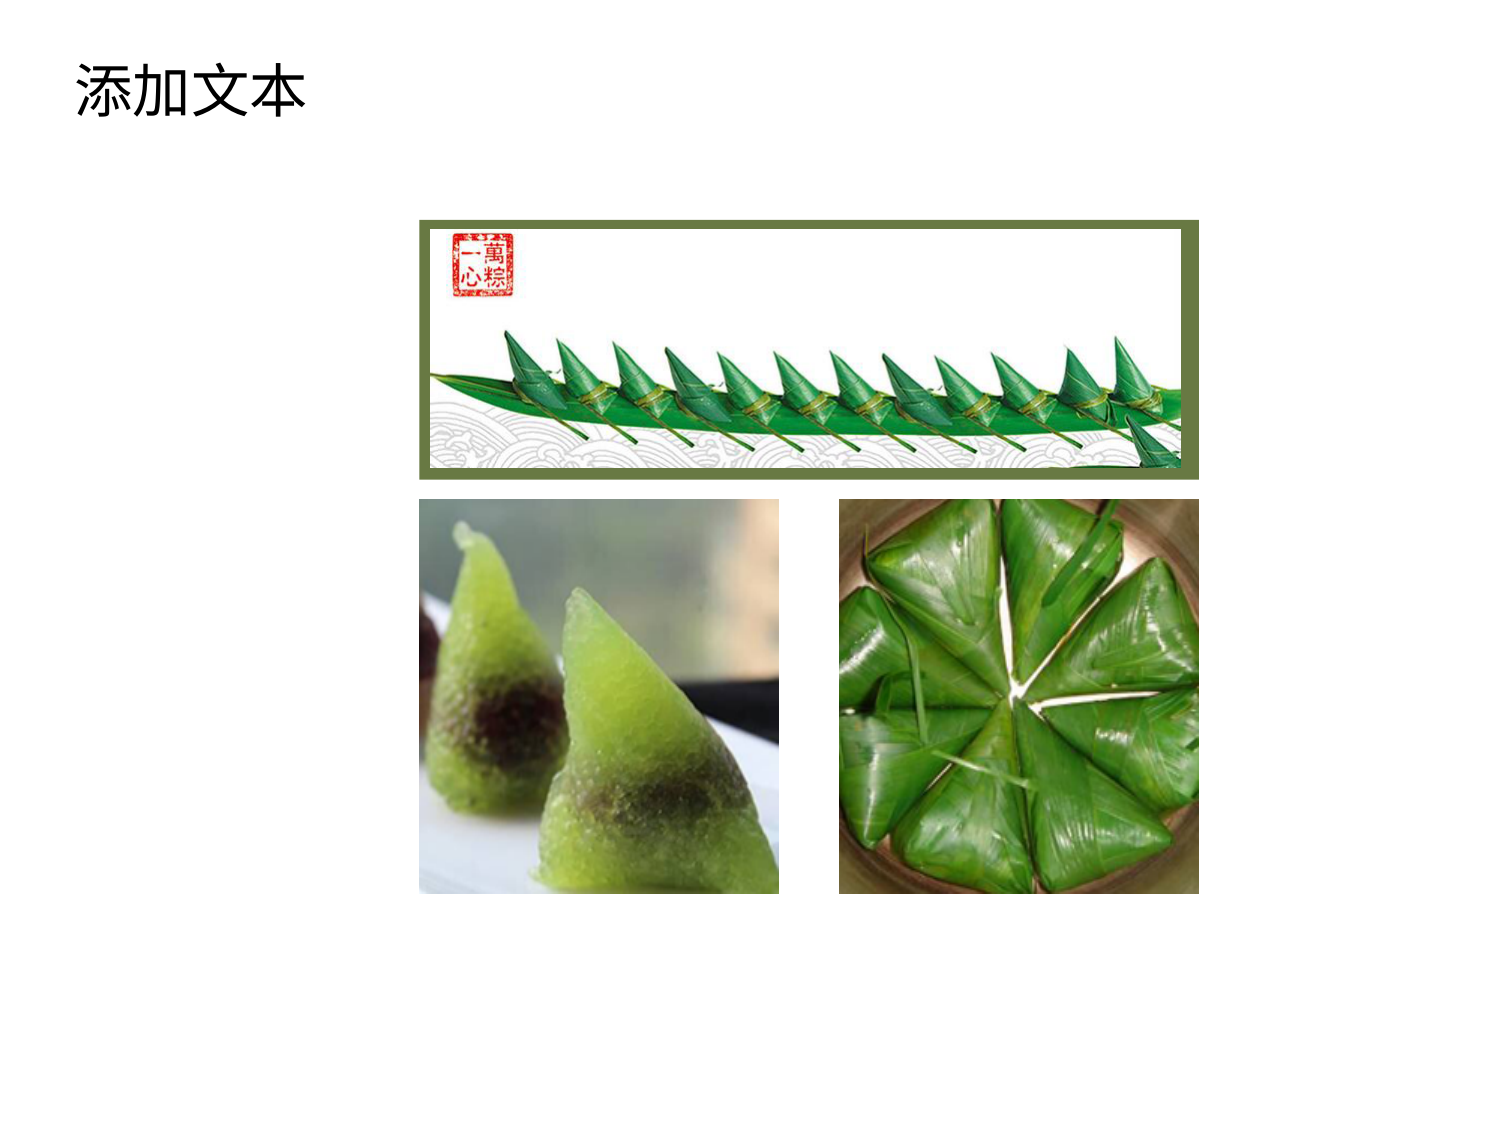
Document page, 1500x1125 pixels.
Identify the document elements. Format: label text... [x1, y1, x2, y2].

text_box [417, 218, 1201, 482]
picture [430, 229, 1182, 469]
text_box 添加文本 [60, 46, 323, 132]
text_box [419, 499, 1200, 895]
